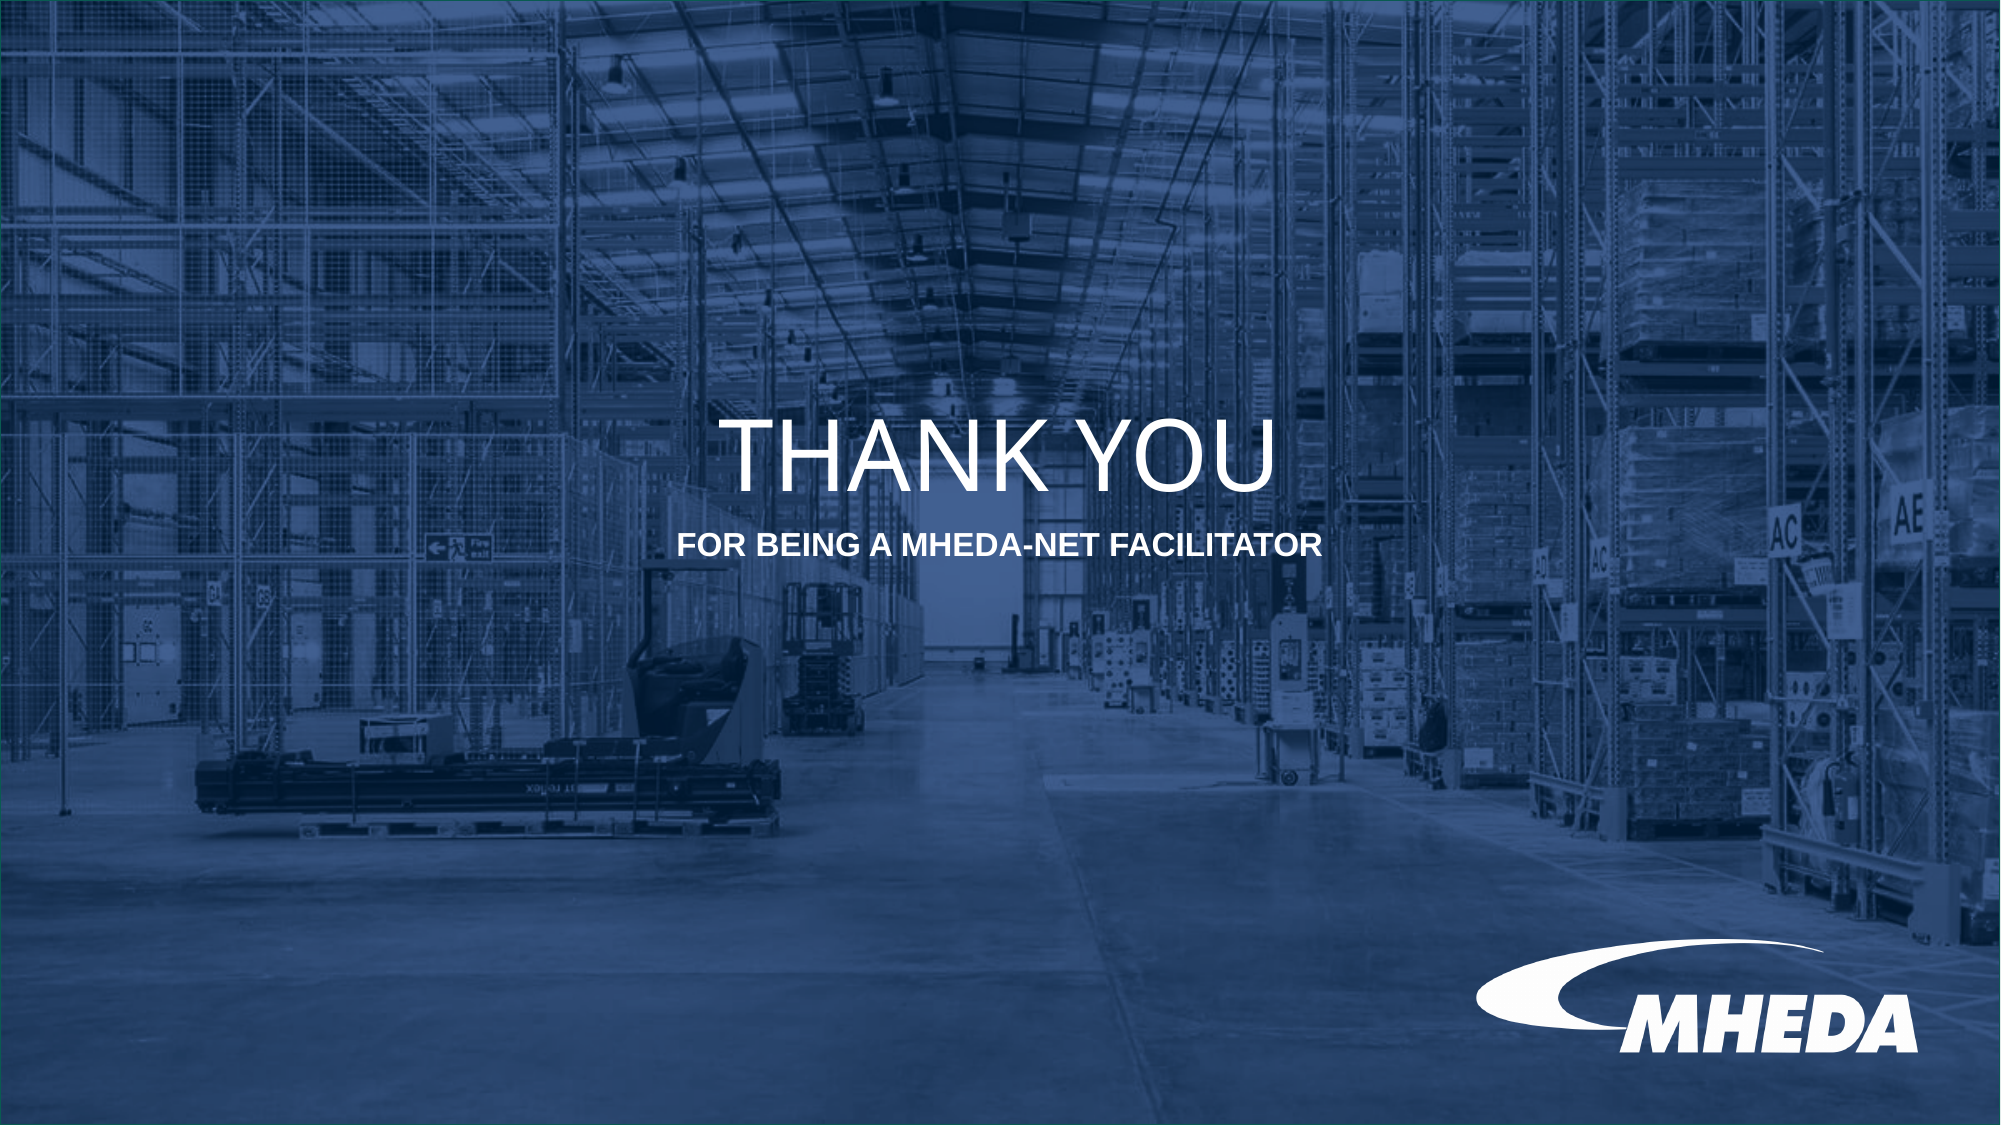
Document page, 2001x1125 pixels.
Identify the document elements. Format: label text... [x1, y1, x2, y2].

subtitle FOR BEING A MHEDA-NET FACILITATOR [406, 520, 1594, 605]
title THANK YOU [0, 383, 2000, 521]
picture [1475, 938, 1920, 1053]
